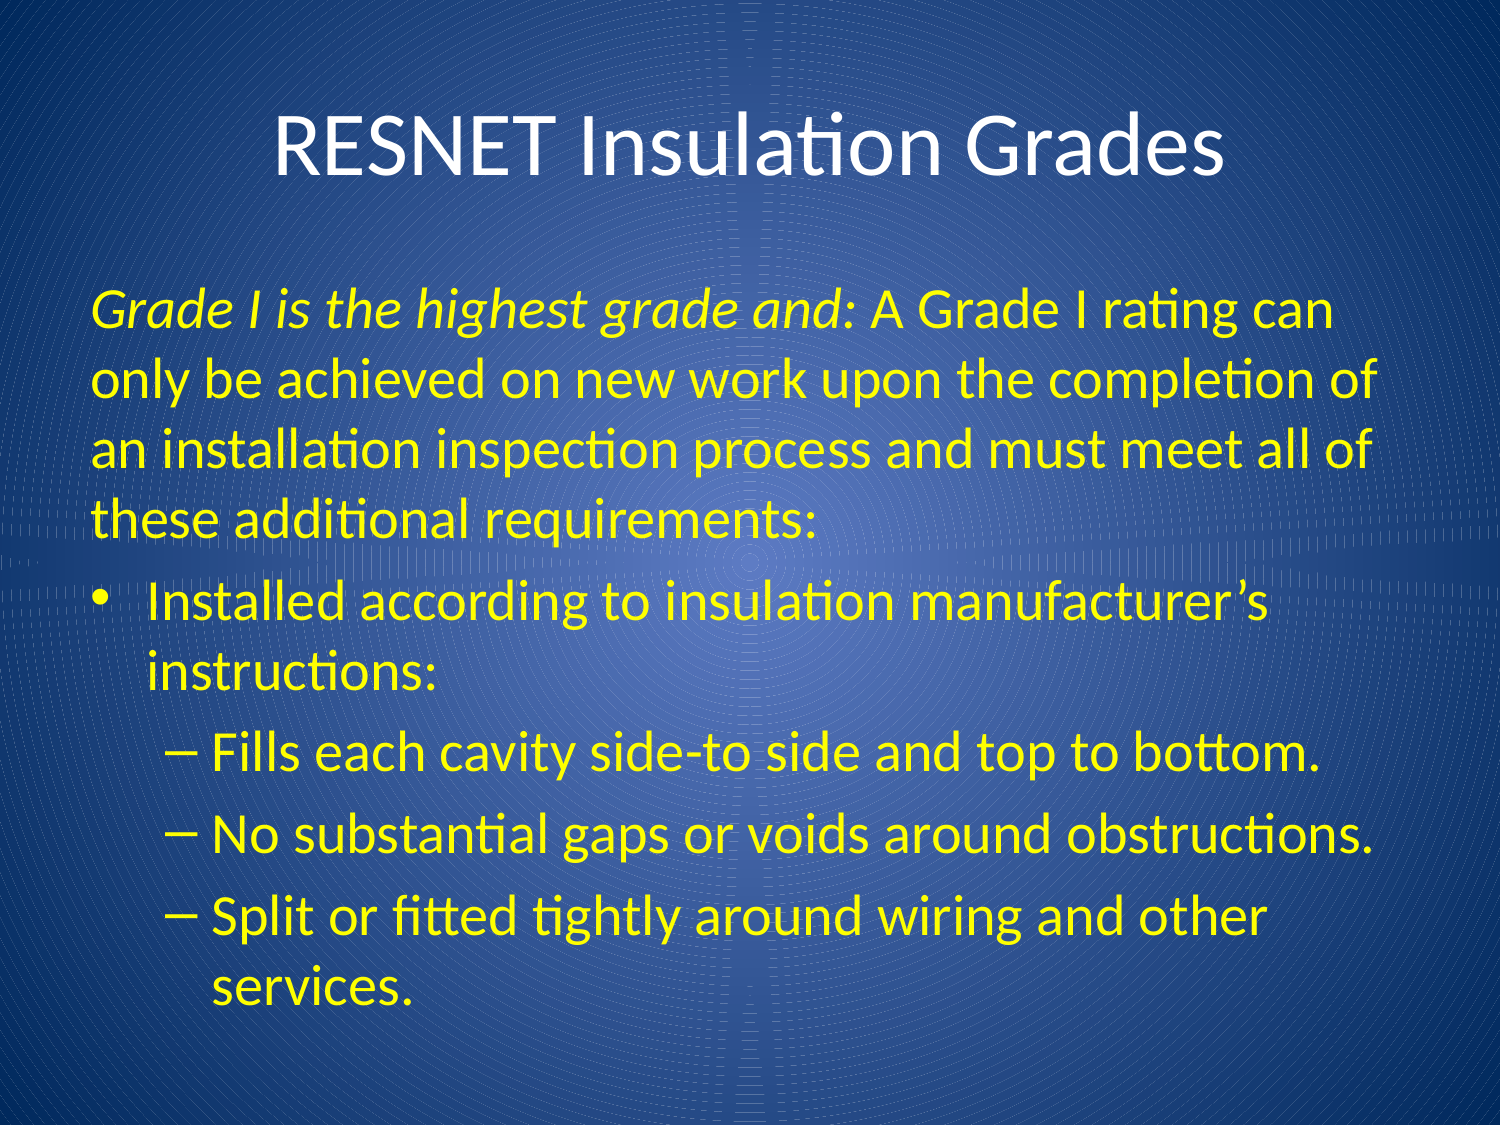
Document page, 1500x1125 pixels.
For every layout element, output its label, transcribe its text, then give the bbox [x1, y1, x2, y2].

title RESNET Insulation Grades [75, 45, 1425, 233]
list Grade I is the highest grade and: A Grade I rating can only be achieved on new work upon the completion of an installation inspection process and must meet all of these additional requirements: Installed according to insulation manufacturer’s instructions: Fills each cavity side-to side and top to bottom. No substantial gaps or voids around obstructions. Split or fitted tightly around wiring and other services. [75, 262, 1425, 1005]
